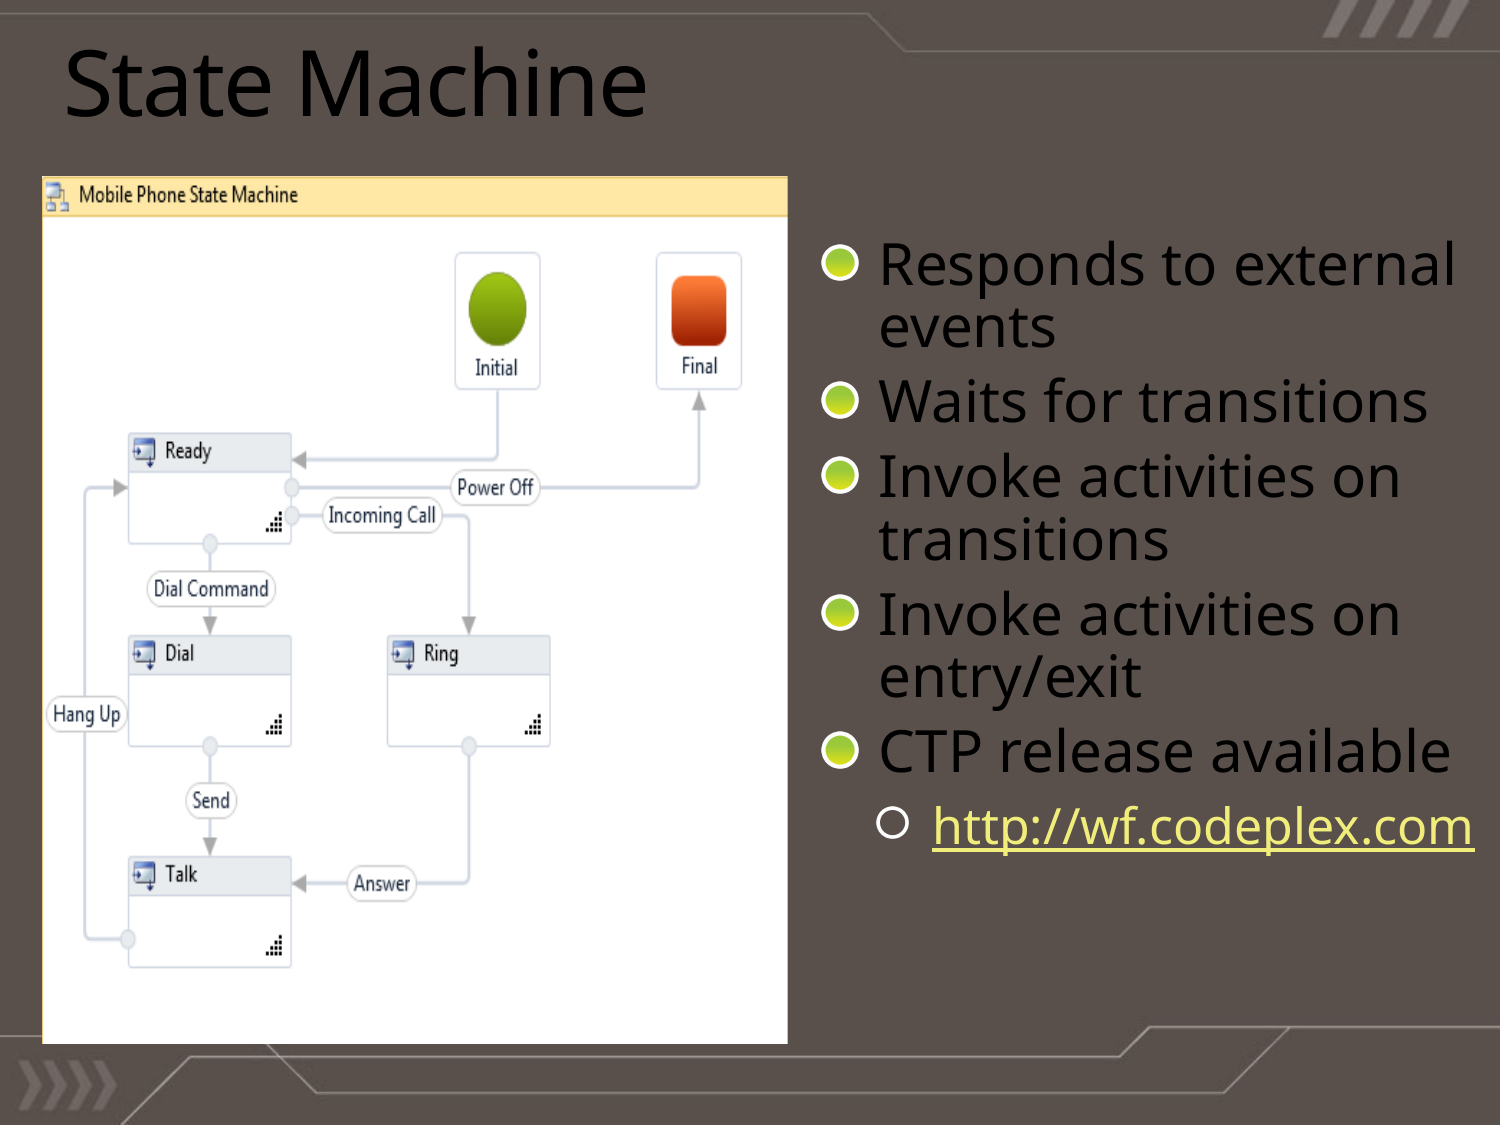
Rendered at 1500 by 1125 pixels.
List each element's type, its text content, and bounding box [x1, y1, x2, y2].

list Responds to external events Waits for transitions Invoke activities on transitions Invoke activities on entry/exit CTP release available http://wf.codeplex.com [821, 234, 1499, 703]
picture [0, 0, 1500, 1125]
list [41, 176, 788, 1044]
title State Machine [63, 37, 1436, 138]
